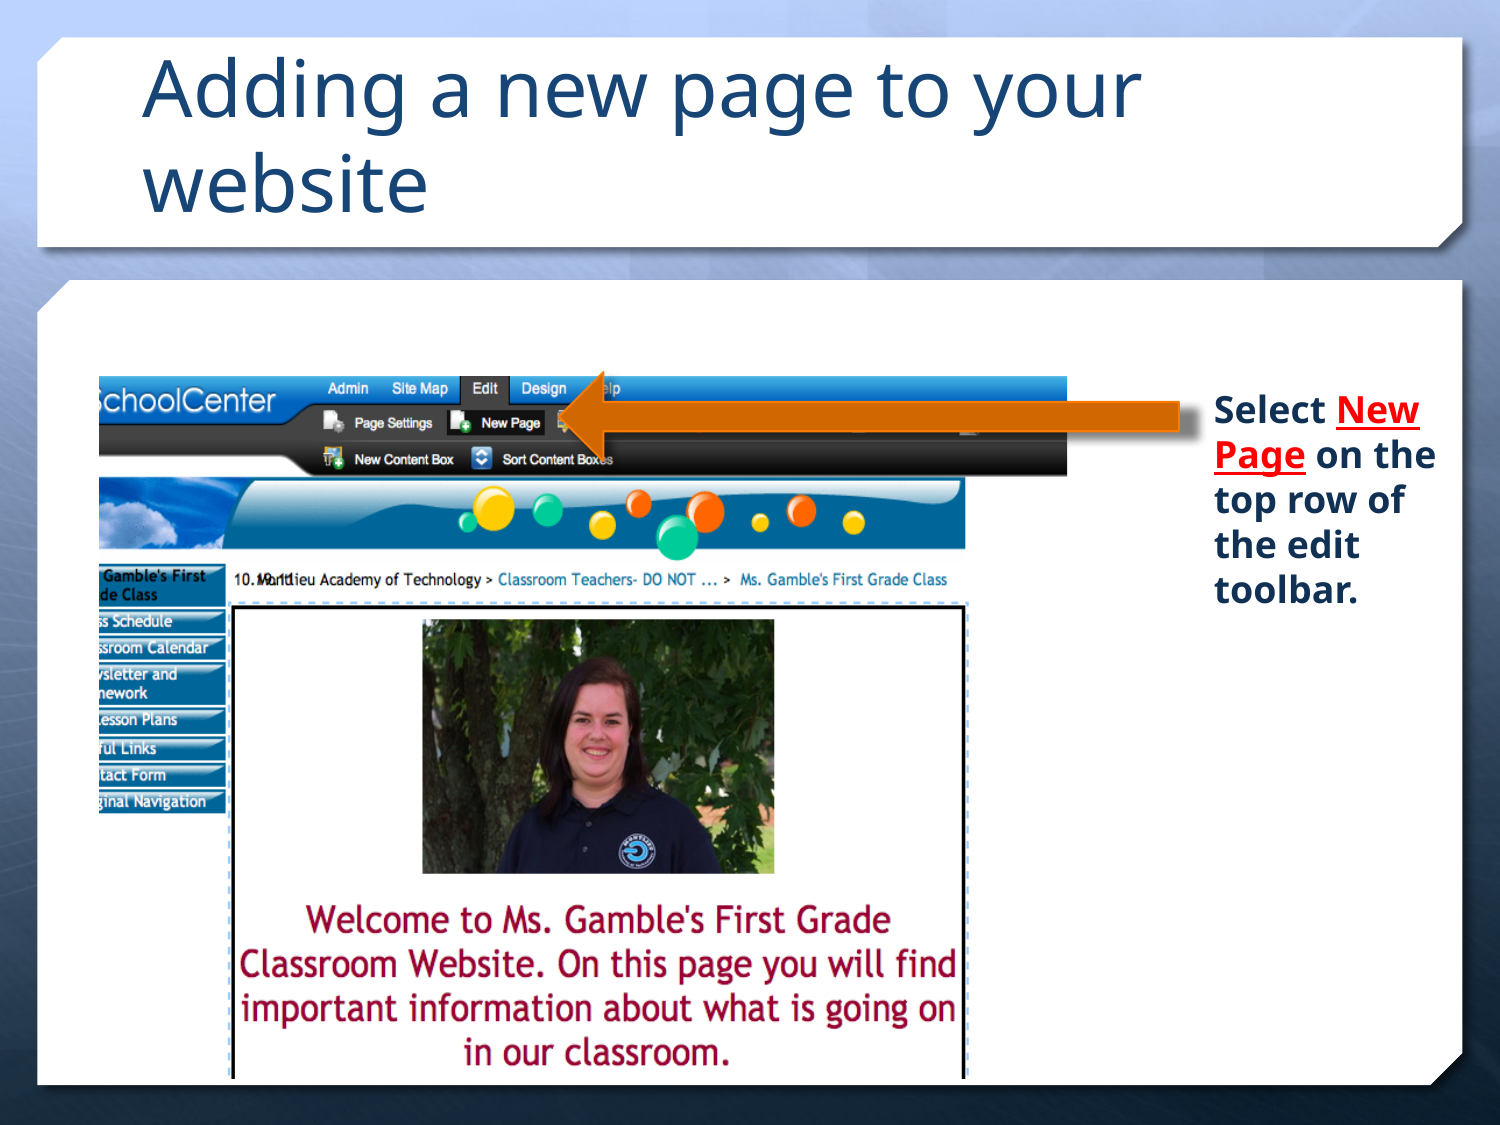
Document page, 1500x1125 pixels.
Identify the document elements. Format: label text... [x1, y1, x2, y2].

title Adding a new page to your website [127, 48, 1372, 236]
text_box [1101, 400, 1180, 433]
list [98, 375, 1068, 1080]
text_box Select New Page on the top row of the edit toolbar. [1199, 378, 1456, 619]
